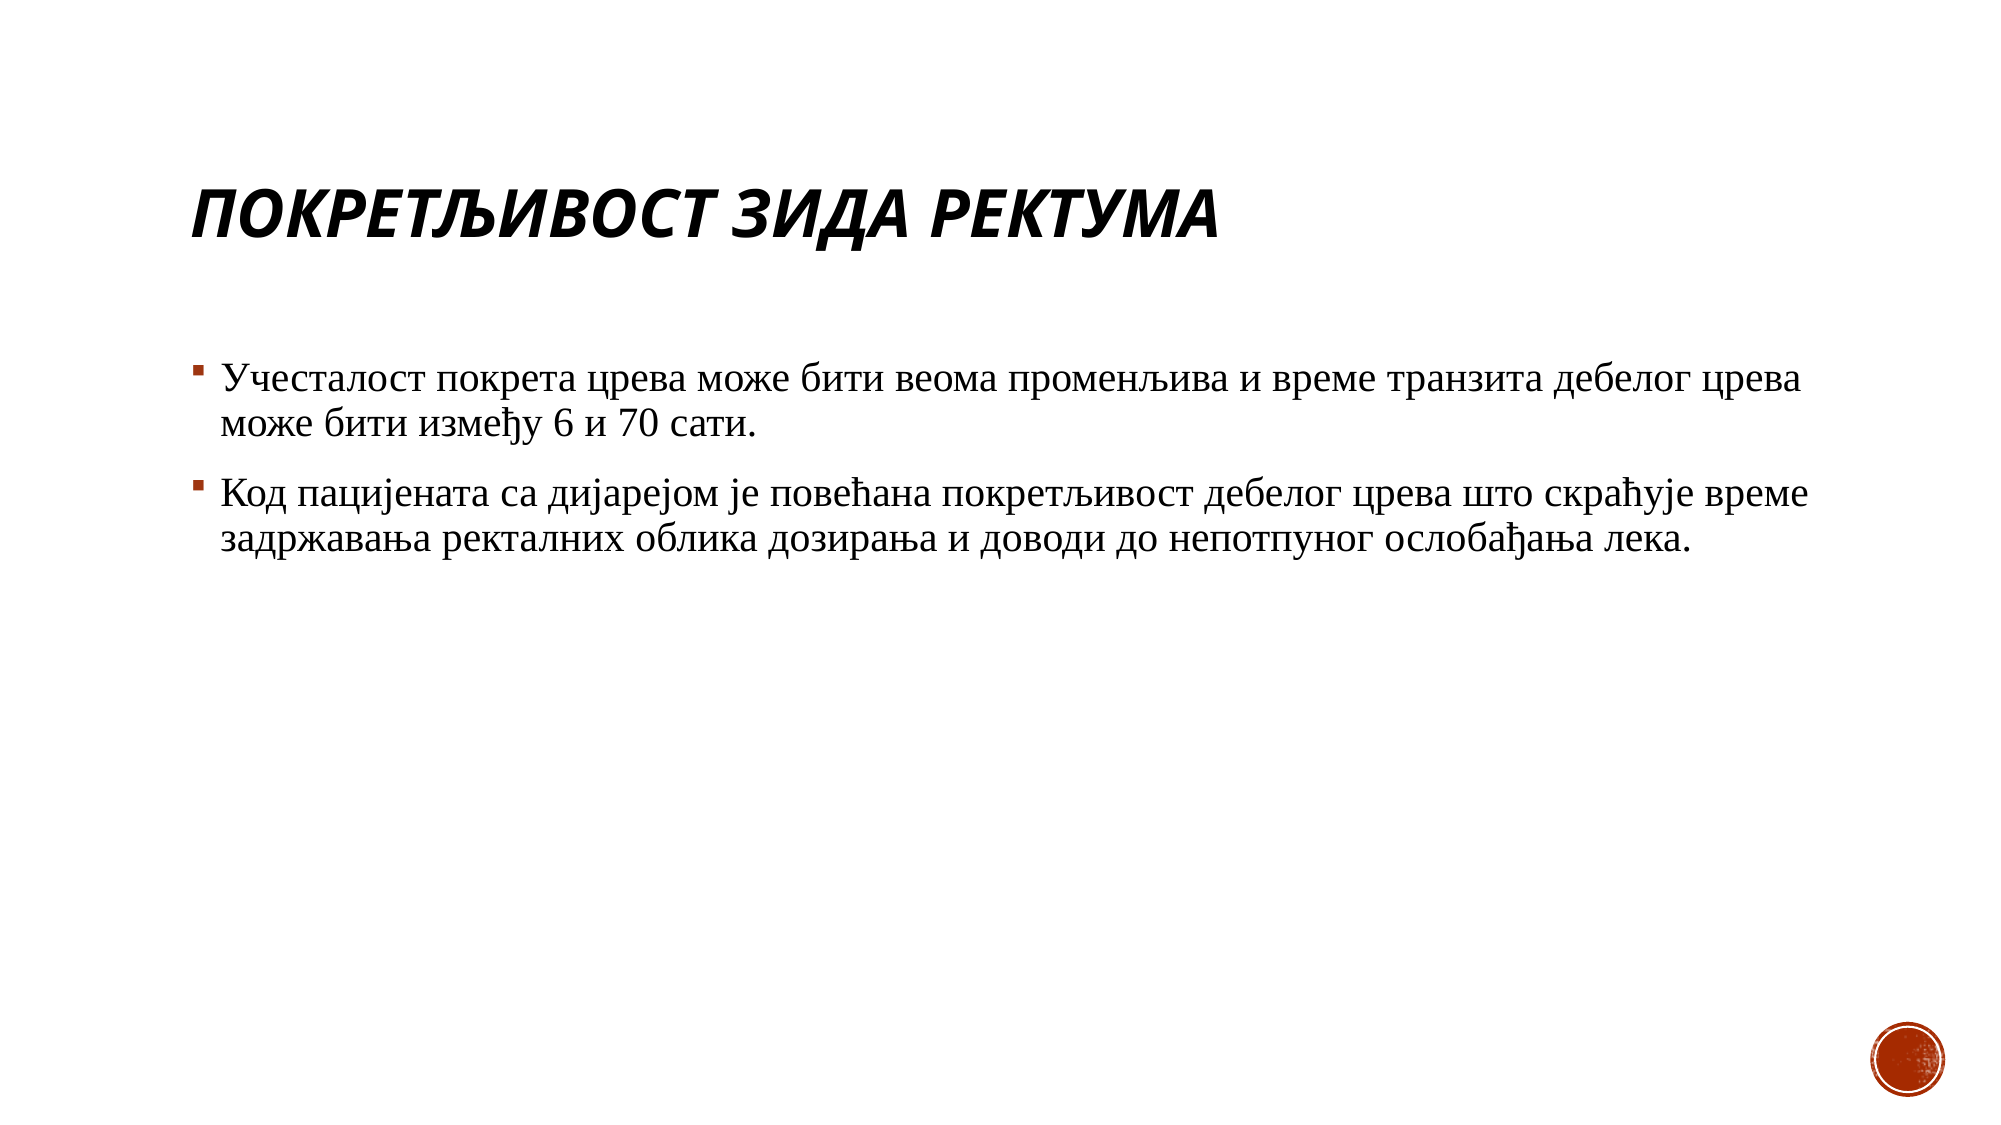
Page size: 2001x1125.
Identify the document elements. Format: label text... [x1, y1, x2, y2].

title Покретљивост зида ректума [175, 83, 1826, 348]
list Учесталост покрета црева може бити веома променљива и време транзита дебелог црева може бити између 6 и 70 сати. Код пацијената са дијарејом је повећана покретљивост дебелог црева што скраћује време задржавања ректалних облика дозирања и доводи до непотпуног ослобађања лека. [175, 348, 1826, 1013]
